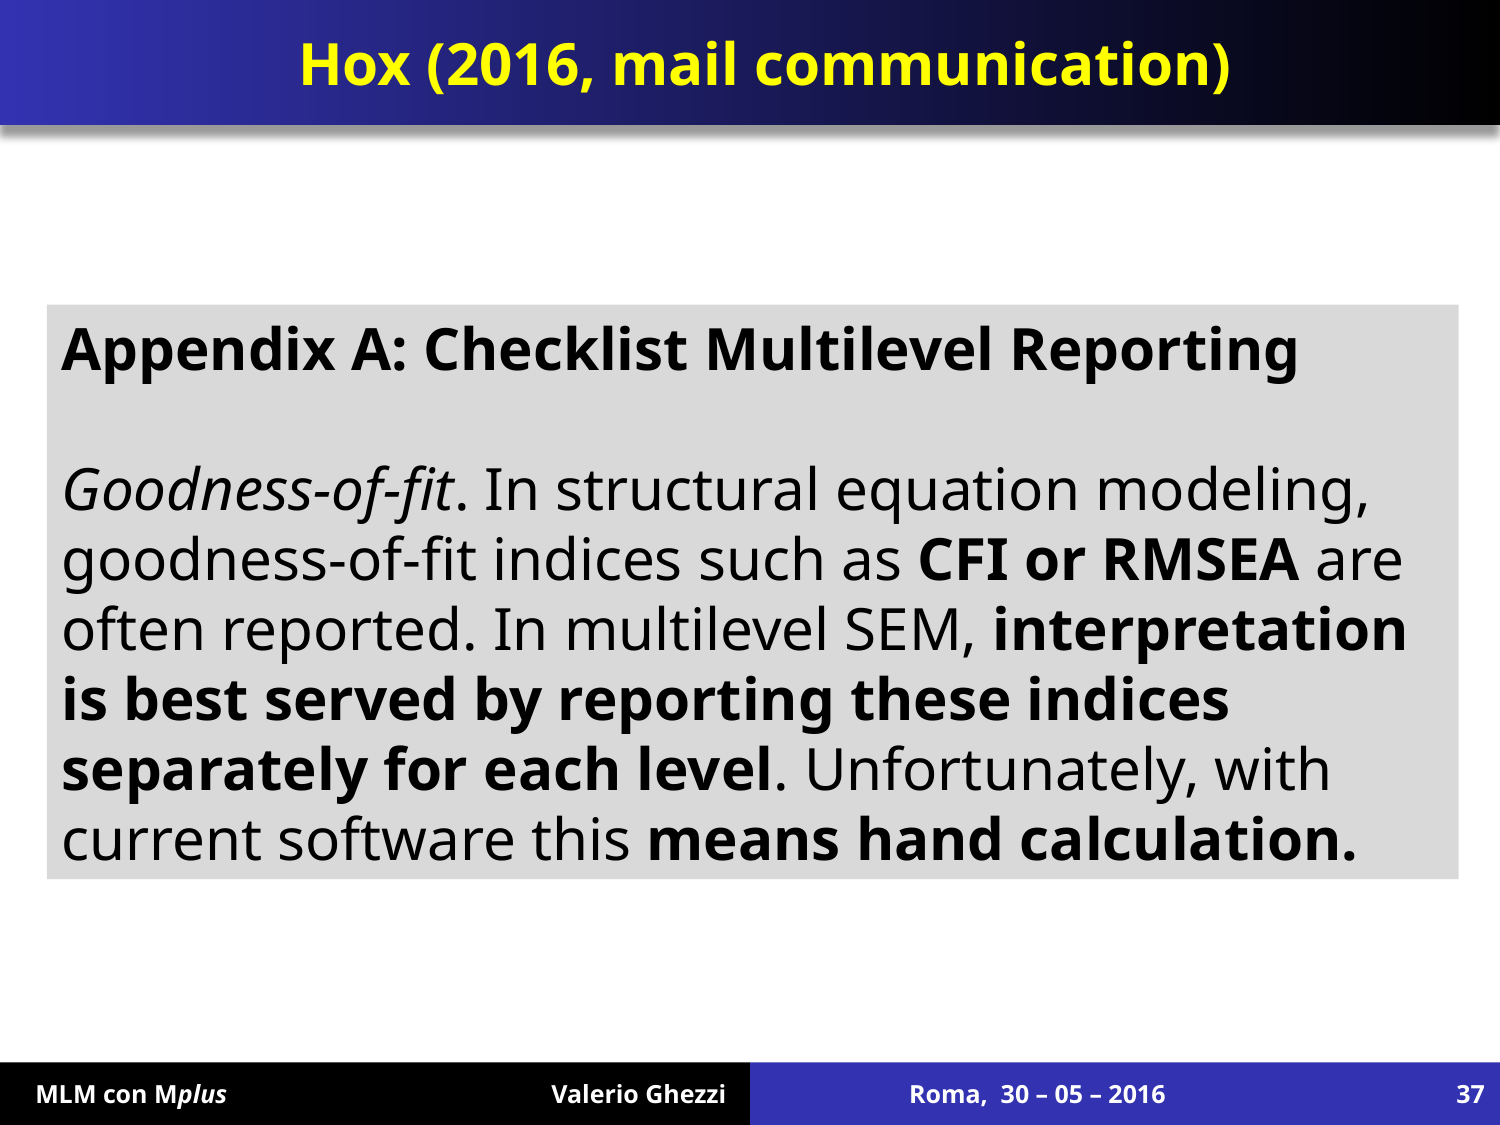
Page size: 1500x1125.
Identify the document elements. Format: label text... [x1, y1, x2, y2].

text_box Roma, 30 – 05 – 2016 [750, 1062, 1325, 1125]
text_box Appendix A: Checklist Multilevel Reporting Goodness-of-fit. In structural equation modeling, goodness-of-fit indices such as CFI or RMSEA are often reported. In multilevel SEM, interpretation is best served by reporting these indices separately for each level. Unfortunately, with current software this means hand calculation. [46, 304, 1459, 880]
slide_number 37 [1325, 1065, 1500, 1125]
list MLM con Mplus Valerio Ghezzi [0, 1062, 750, 1125]
title Hox (2016, mail communication) [0, 0, 1500, 126]
